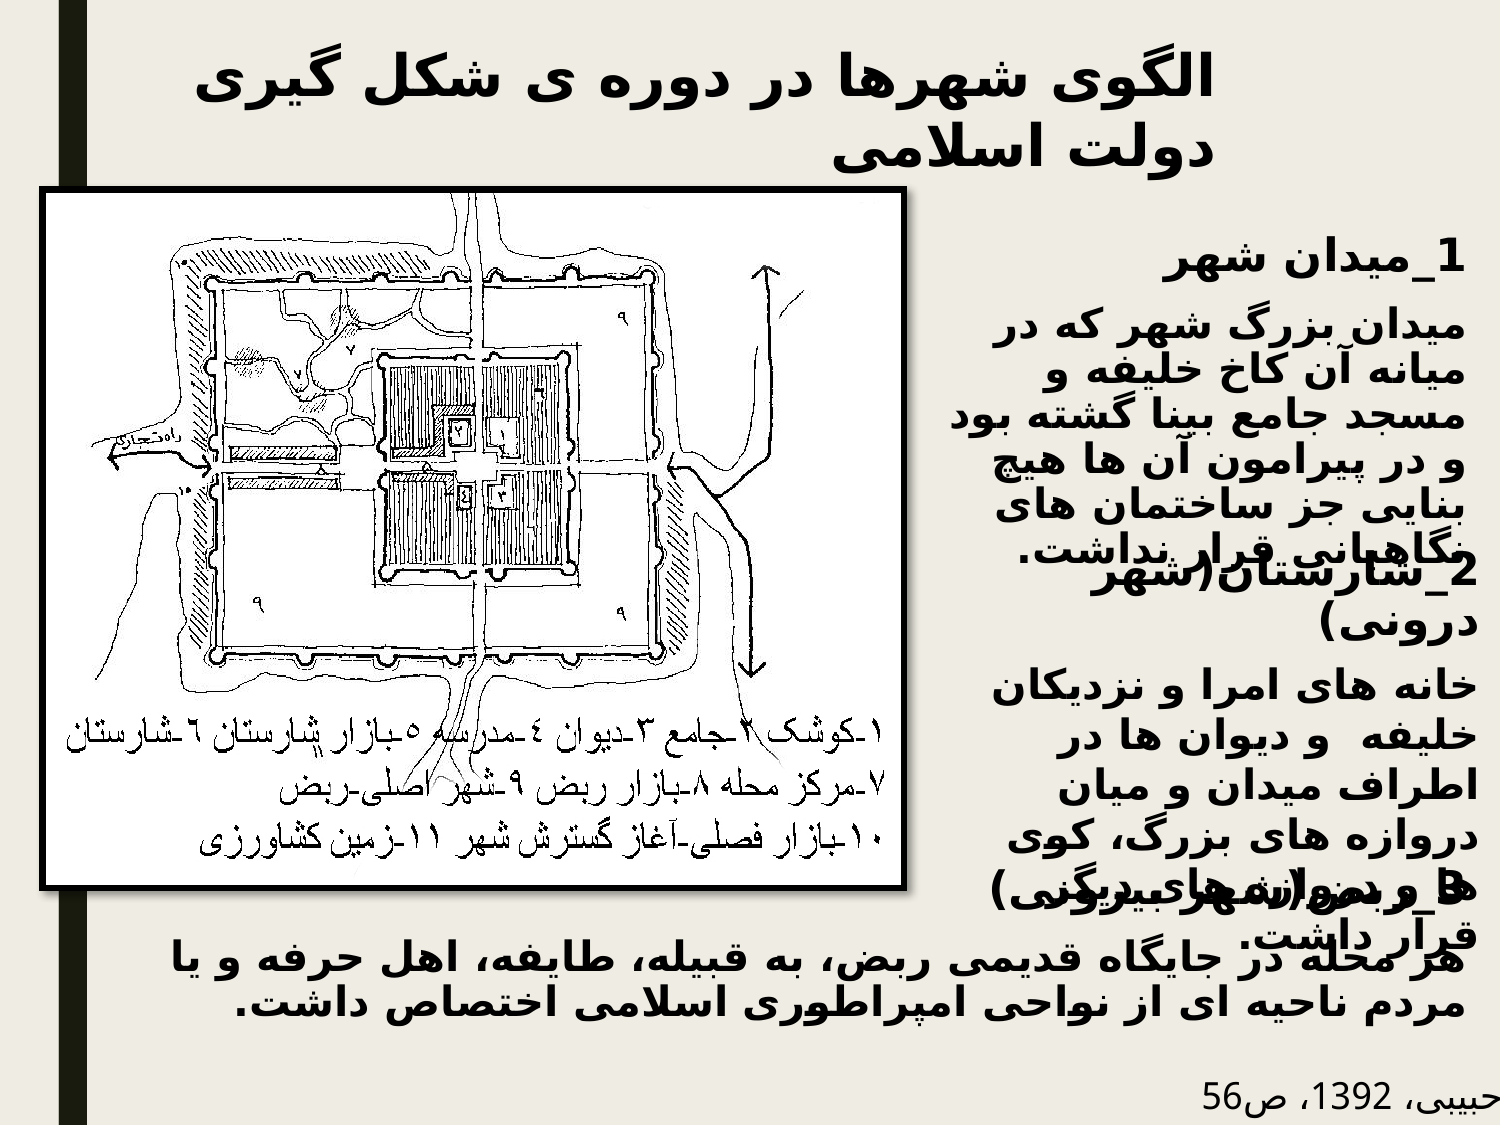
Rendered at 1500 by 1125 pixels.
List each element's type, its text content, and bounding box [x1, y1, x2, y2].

text_box 3_ربض(شهر بیرونی) هر محله در جایگاه قدیمی ربض، به قبیله، طایفه، اهل حرفه و یا مردم ناحیه ای از نواحی امپراطوری اسلامی اختصاص داشت. [54, 857, 1482, 1033]
picture [45, 192, 902, 886]
text_box 1_میدان شهر میدان بزرگ شهر که در میانه آن کاخ خلیفه و مسجد جامع بینا گشته بود و در پیرامون آن ها هیچ بنایی جز ساختمان های نگاهبانی قرار نداشت. [918, 224, 1482, 580]
text_box الگوی شهرها در دوره ی شکل گیری دولت اسلامی [171, 30, 1232, 186]
text_box حبیبی، 1392، ص56 [1186, 1064, 1500, 1125]
text_box 2_شارستان(شهر درونی) خانه های امرا و نزدیکان خلیفه و دیوان ها در اطراف میدان و میان دروازه های بزرگ، کوی ها و دروازه های دیگر قرار داشت. [935, 538, 1495, 966]
